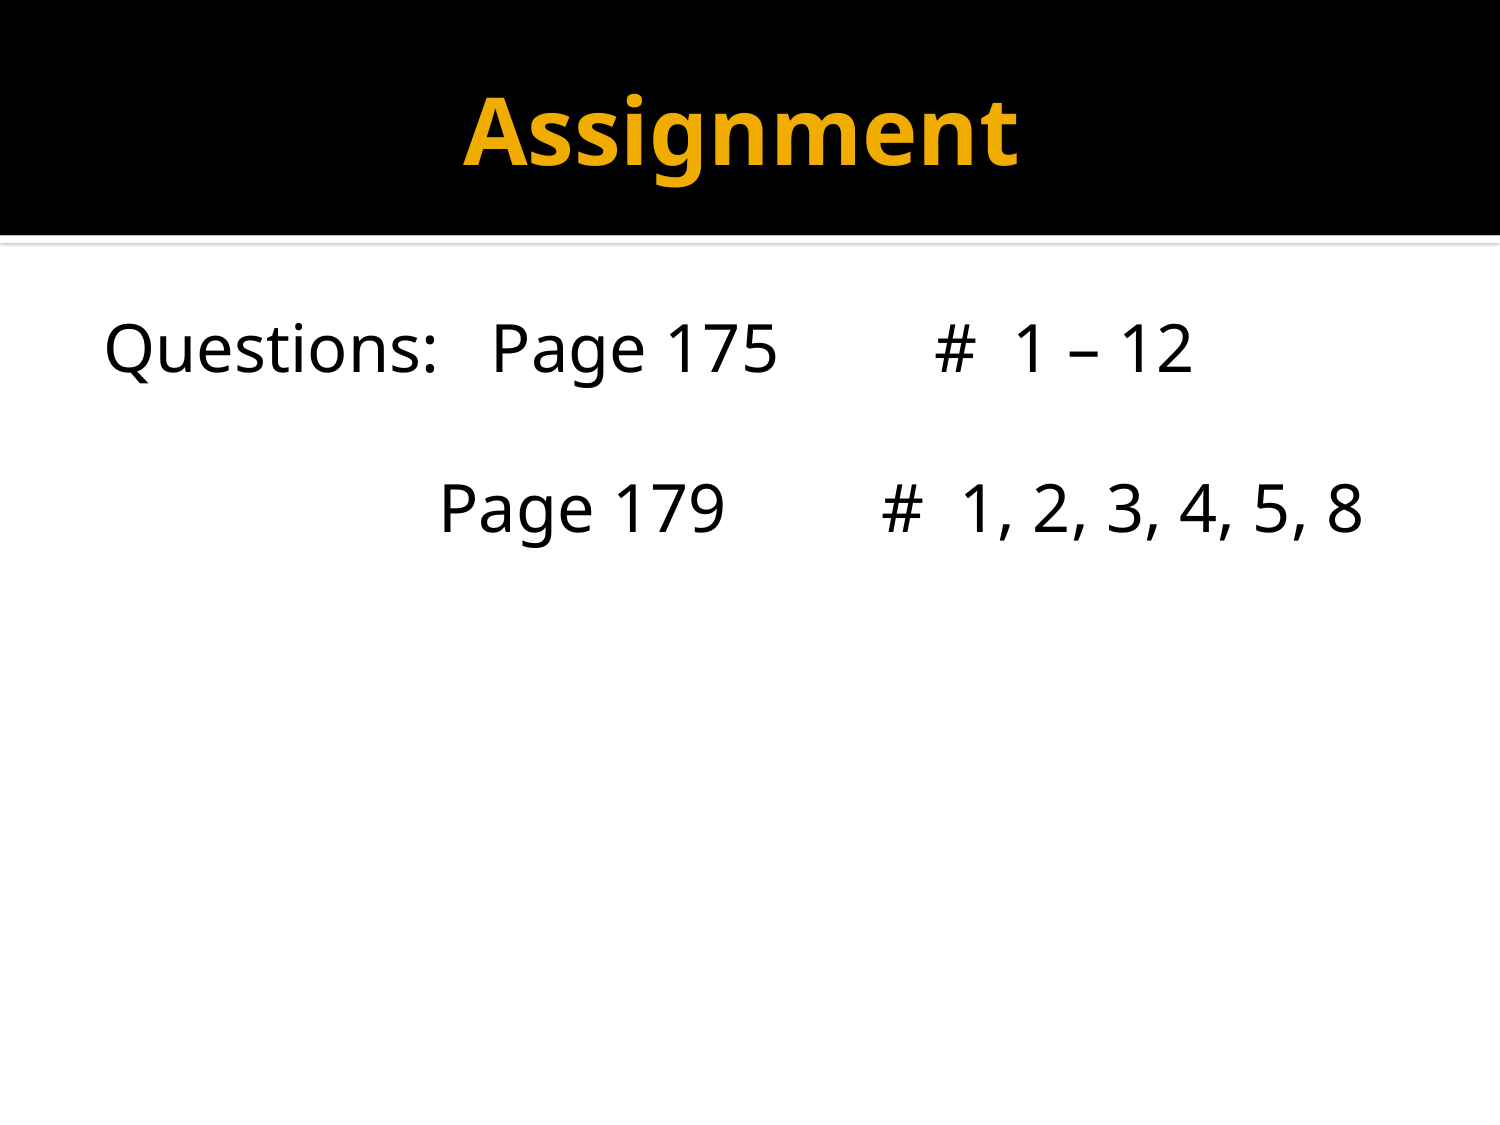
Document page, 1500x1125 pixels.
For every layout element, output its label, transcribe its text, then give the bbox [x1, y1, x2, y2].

title Assignment [75, 25, 1425, 231]
list Questions: Page 175 # 1 – 12 Page 179 # 1, 2, 3, 4, 5, 8 [75, 291, 1425, 1050]
